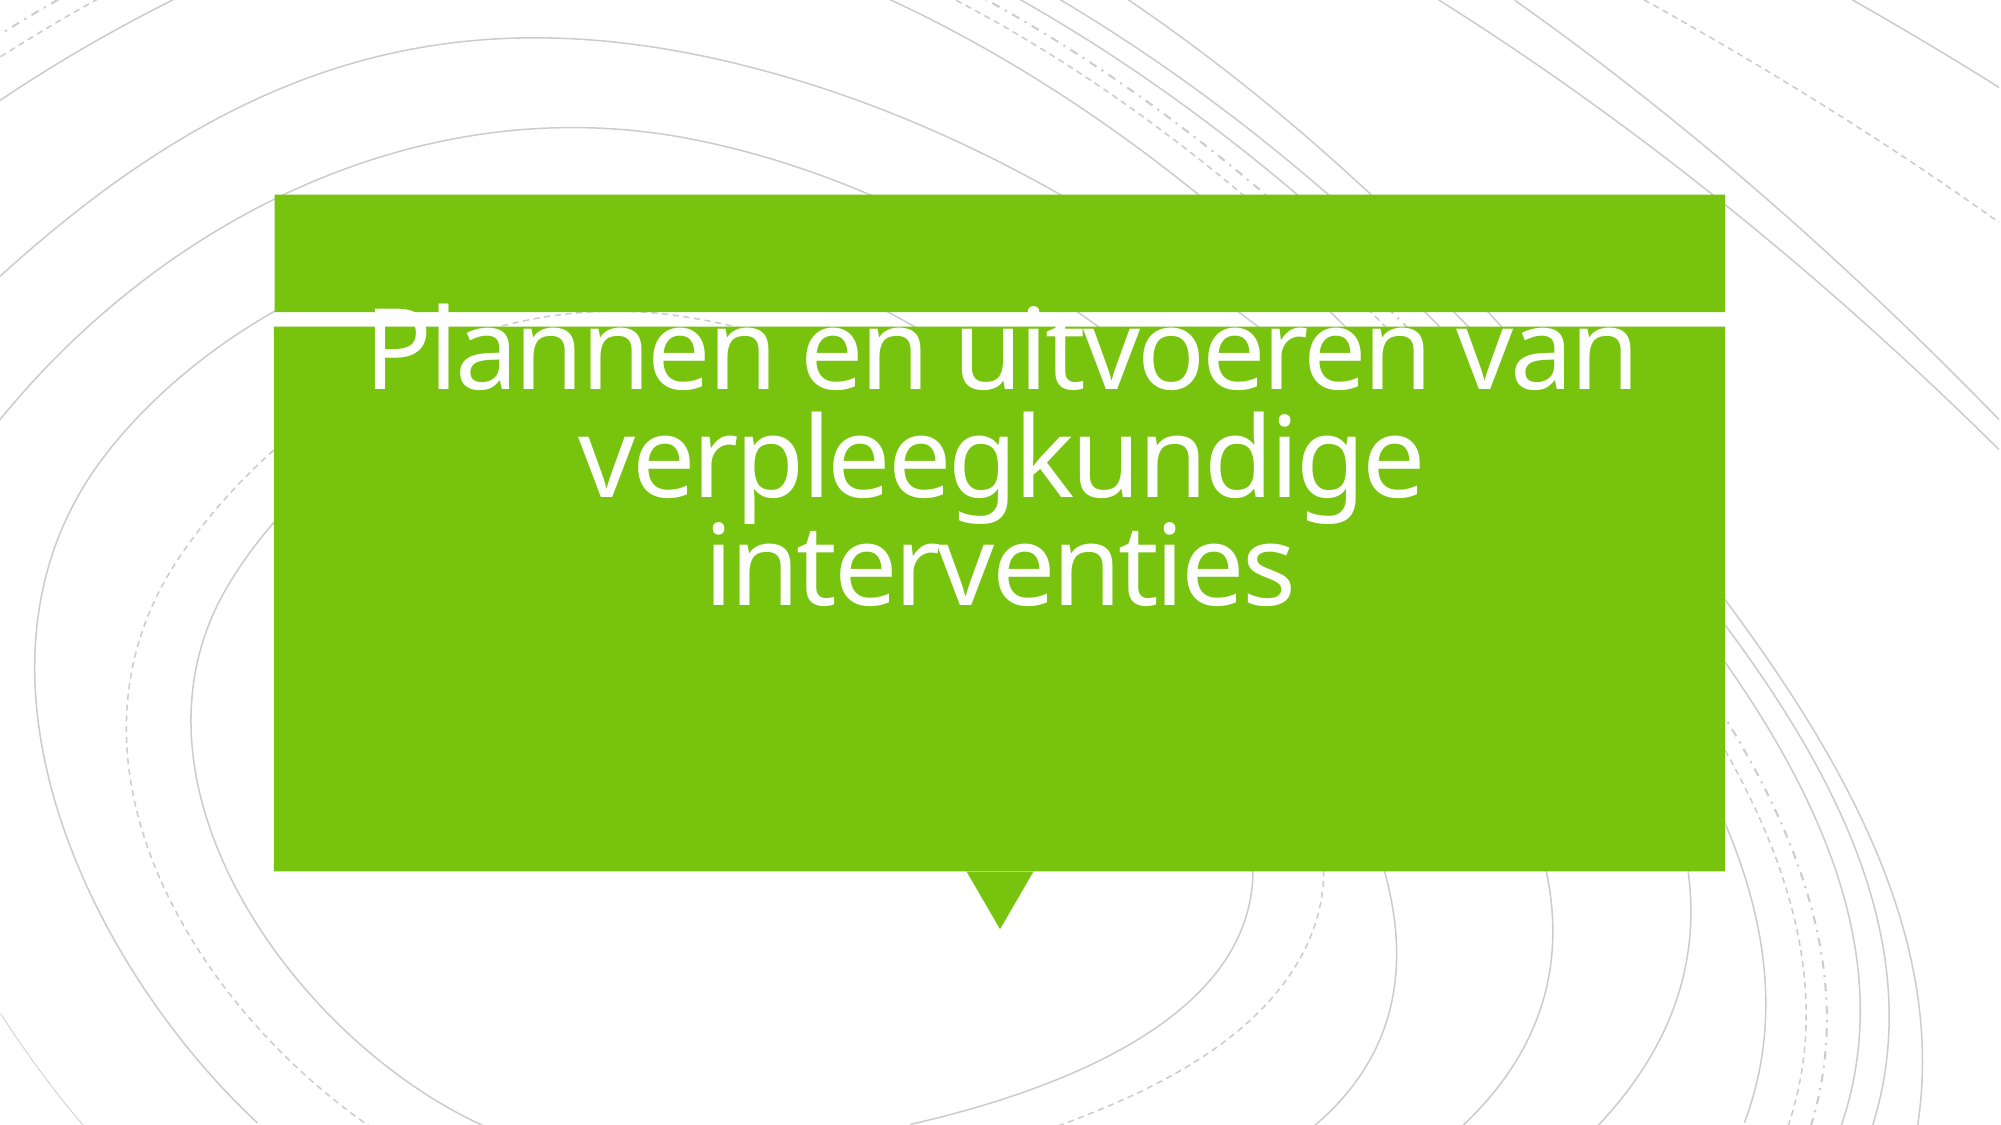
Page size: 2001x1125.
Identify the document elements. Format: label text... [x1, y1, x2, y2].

title Plannen en uitvoeren van verpleegkundige interventies [288, 340, 1713, 628]
